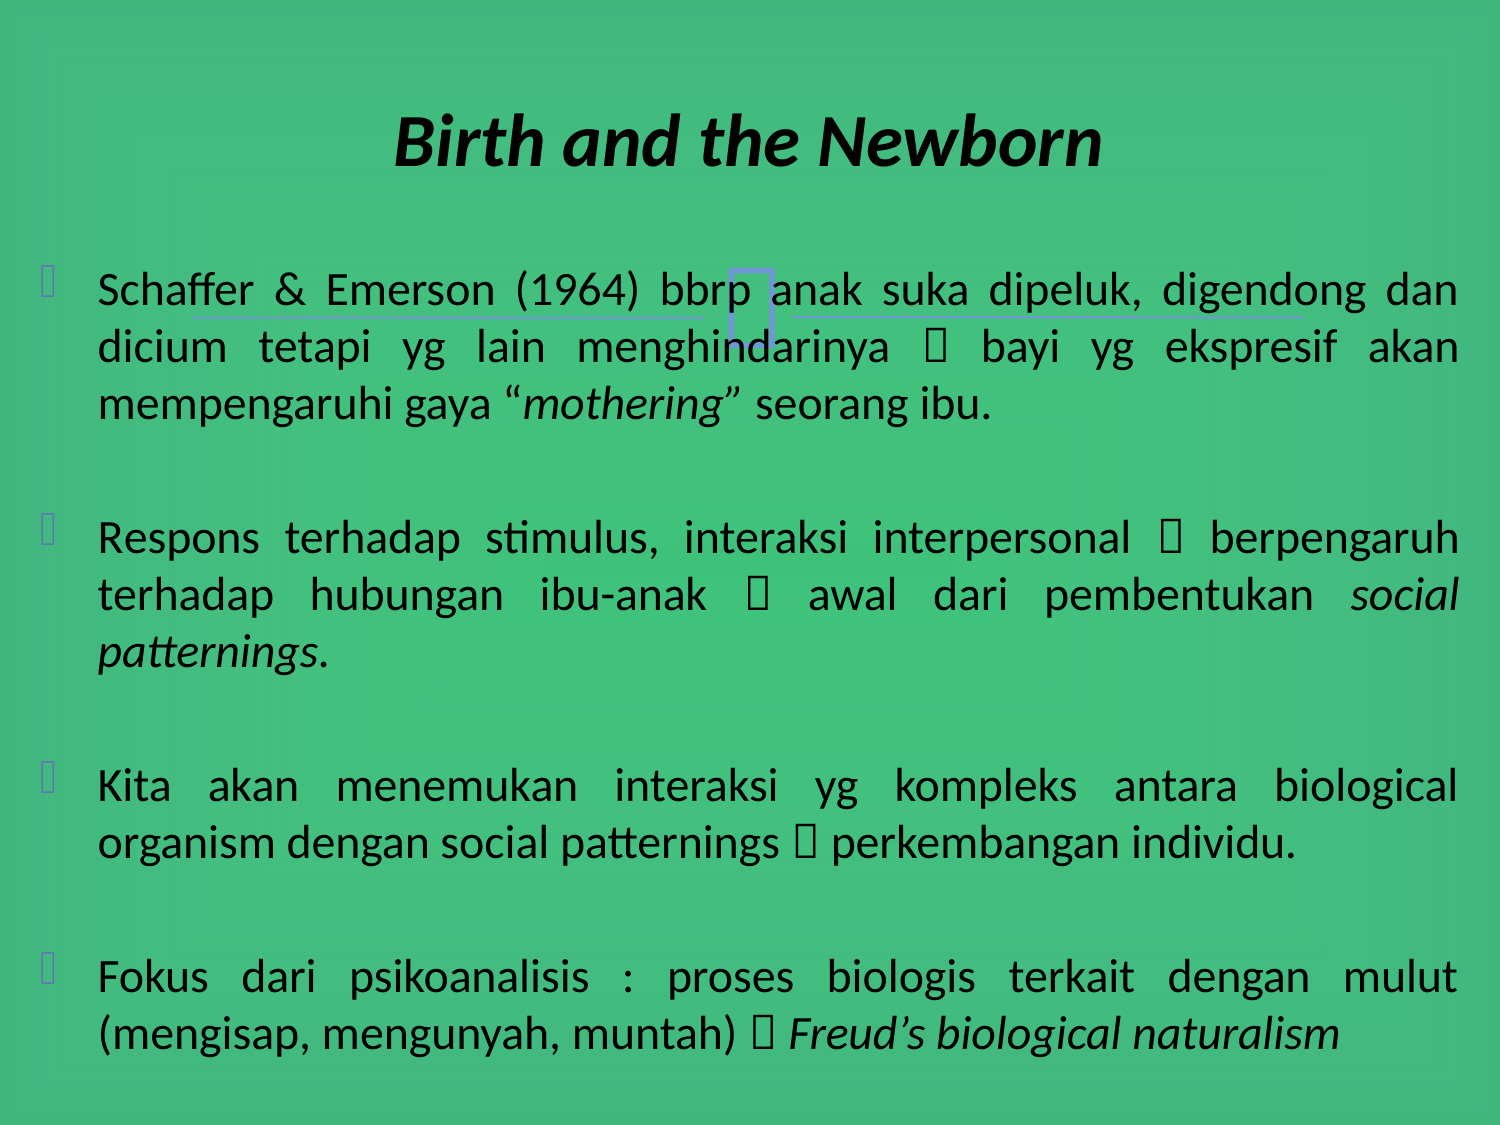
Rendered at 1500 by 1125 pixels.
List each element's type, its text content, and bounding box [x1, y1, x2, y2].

title Birth and the Newborn [112, 50, 1386, 223]
list Schaffer & Emerson (1964) bbrp anak suka dipeluk, digendong dan dicium tetapi yg lain menghindarinya  bayi yg ekspresif akan mempengaruhi gaya “mothering” seorang ibu. Respons terhadap stimulus, interaksi interpersonal  berpengaruh terhadap hubungan ibu-anak  awal dari pembentukan social patternings. Kita akan menemukan interaksi yg kompleks antara biological organism dengan social patternings  perkembangan individu. Fokus dari psikoanalisis : proses biologis terkait dengan mulut (mengisap, mengunyah, muntah)  Freud’s biological naturalism [24, 249, 1475, 1082]
